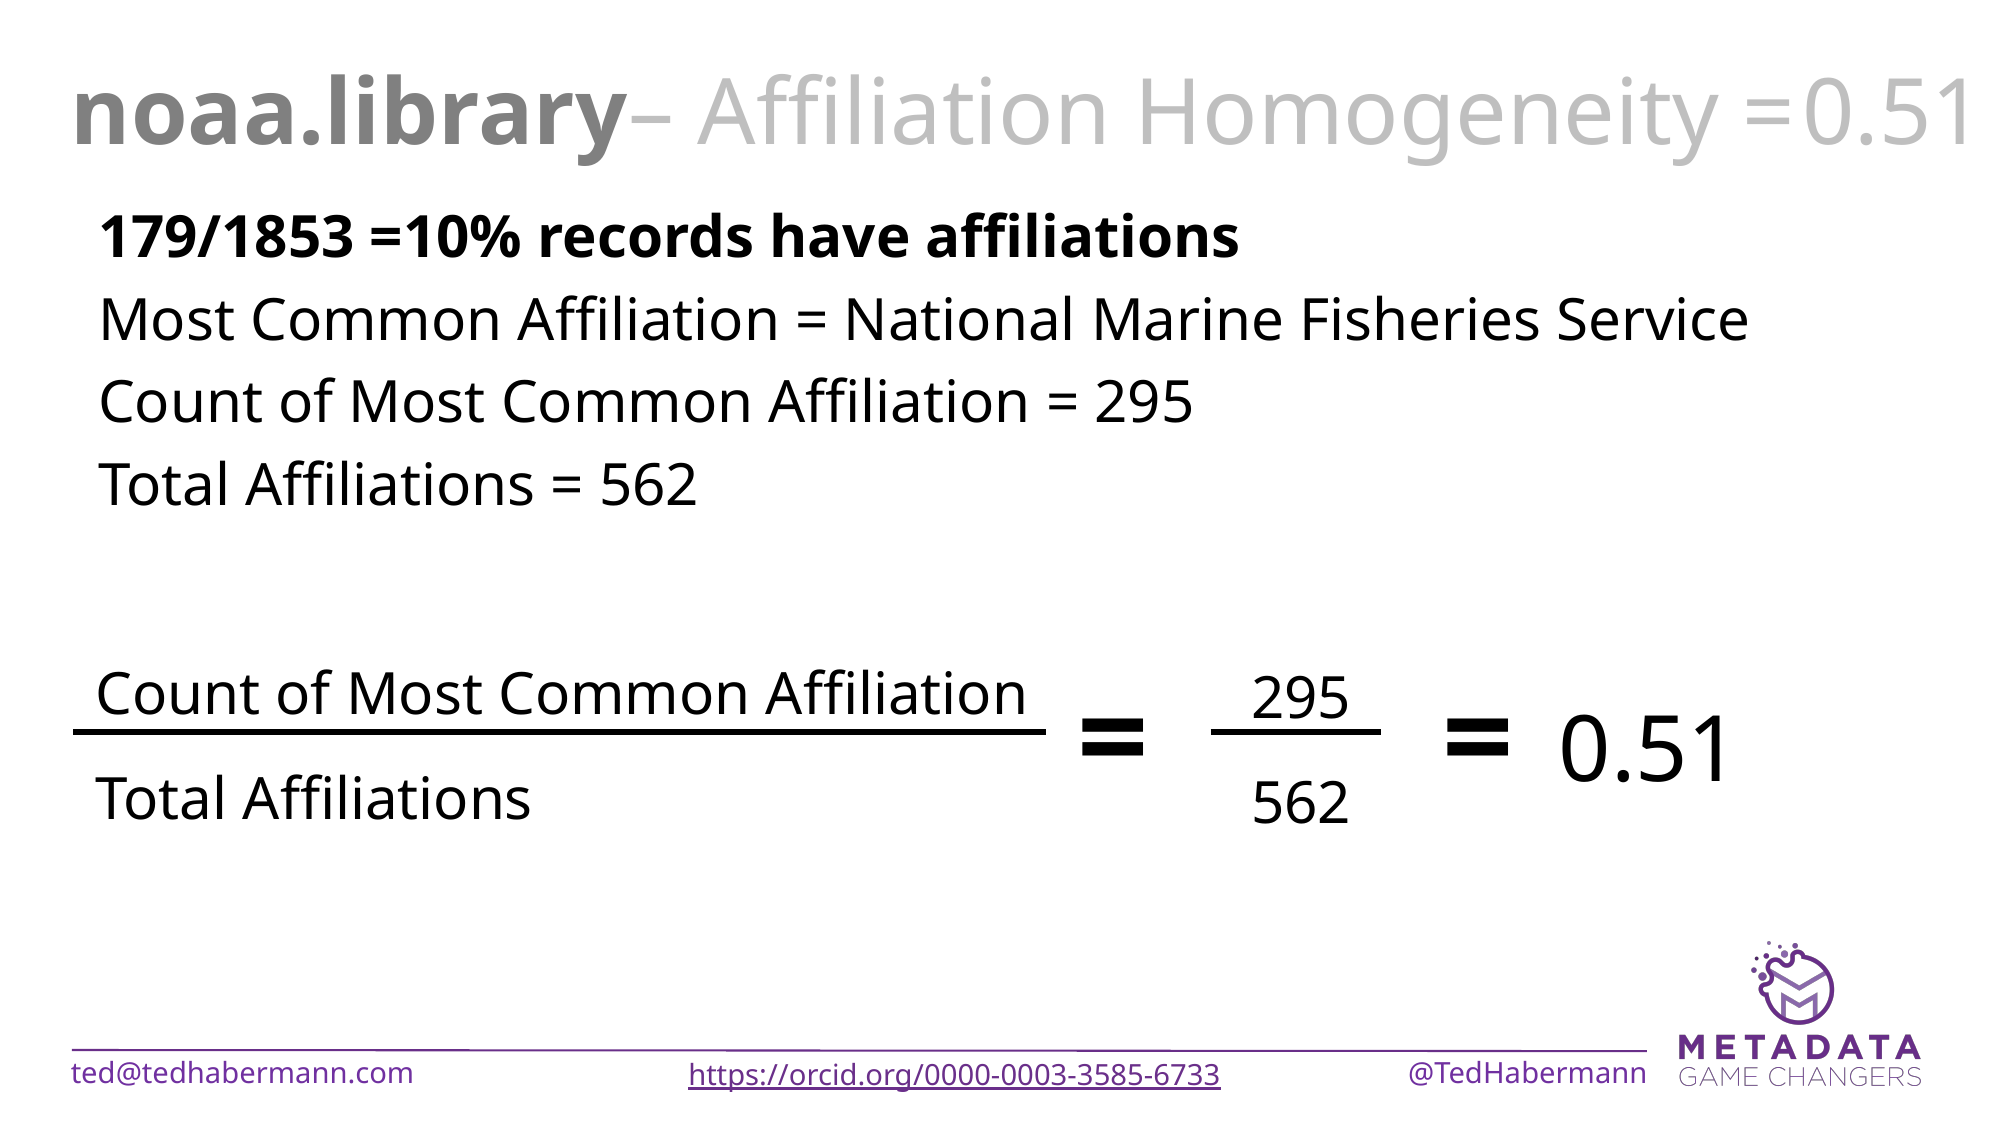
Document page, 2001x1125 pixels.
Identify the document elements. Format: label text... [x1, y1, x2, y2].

title noaa.library– Affiliation Homogeneity = 0.51 [55, 39, 2000, 190]
text_box = [1062, 648, 1165, 814]
text_box 179/1853 =10% records have affiliations Most Common Affiliation = National Marine Fisheries Service Count of Most Common Affiliation = 295 Total Affiliations = 562 [83, 192, 1766, 525]
picture [1676, 939, 1923, 1088]
text_box = [1427, 648, 1530, 814]
text_box 295 562 [1236, 618, 1366, 729]
text_box Count of Most Common Affiliation Total Affiliations [80, 735, 1044, 839]
text_box 295 562 [1236, 735, 1366, 843]
text_box 0.51 [1544, 627, 1756, 807]
text_box Count of Most Common Affiliation Total Affiliations [80, 614, 1044, 729]
